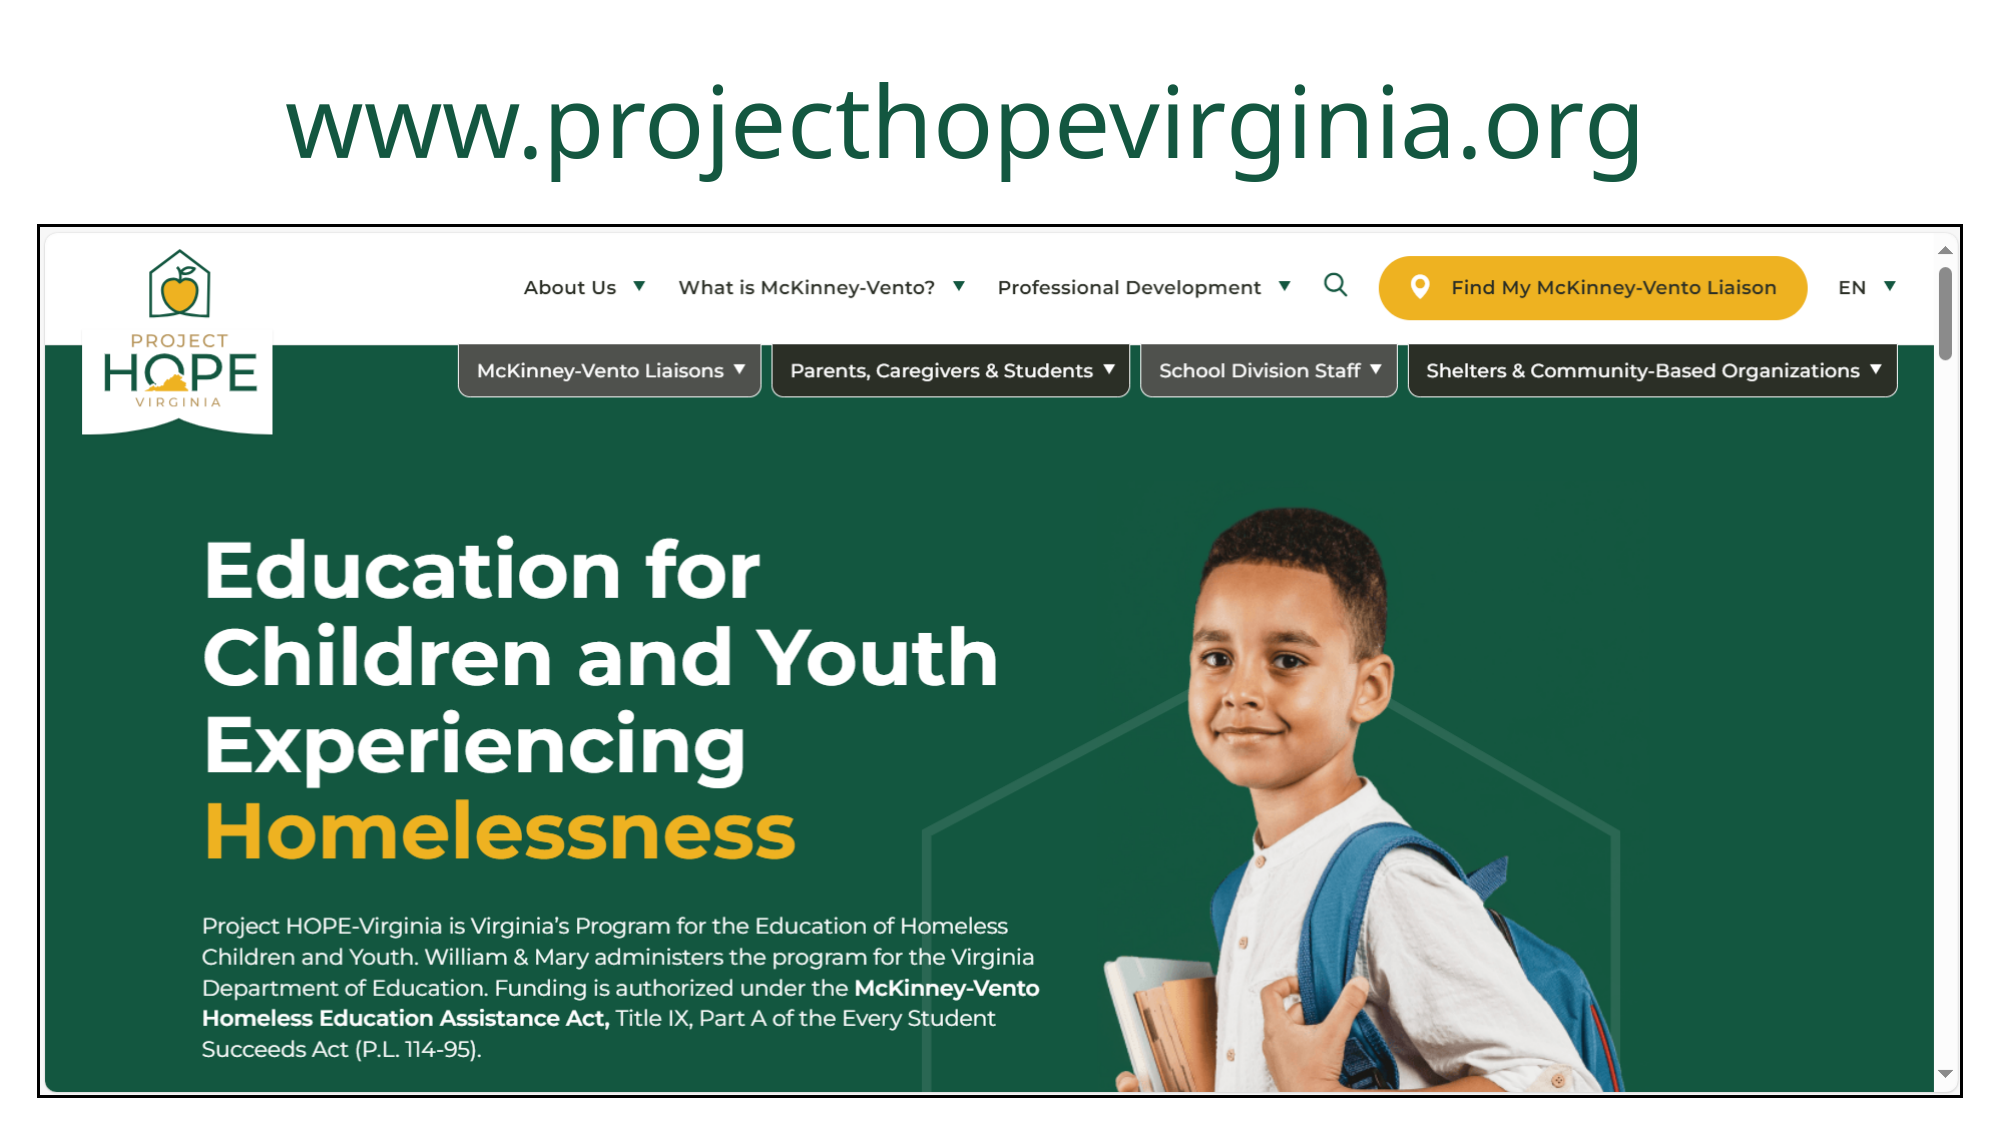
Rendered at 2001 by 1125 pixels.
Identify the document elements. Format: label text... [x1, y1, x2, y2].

text_box www.projecthopevirginia.org [136, 30, 1796, 179]
text_box [38, 225, 1962, 1097]
